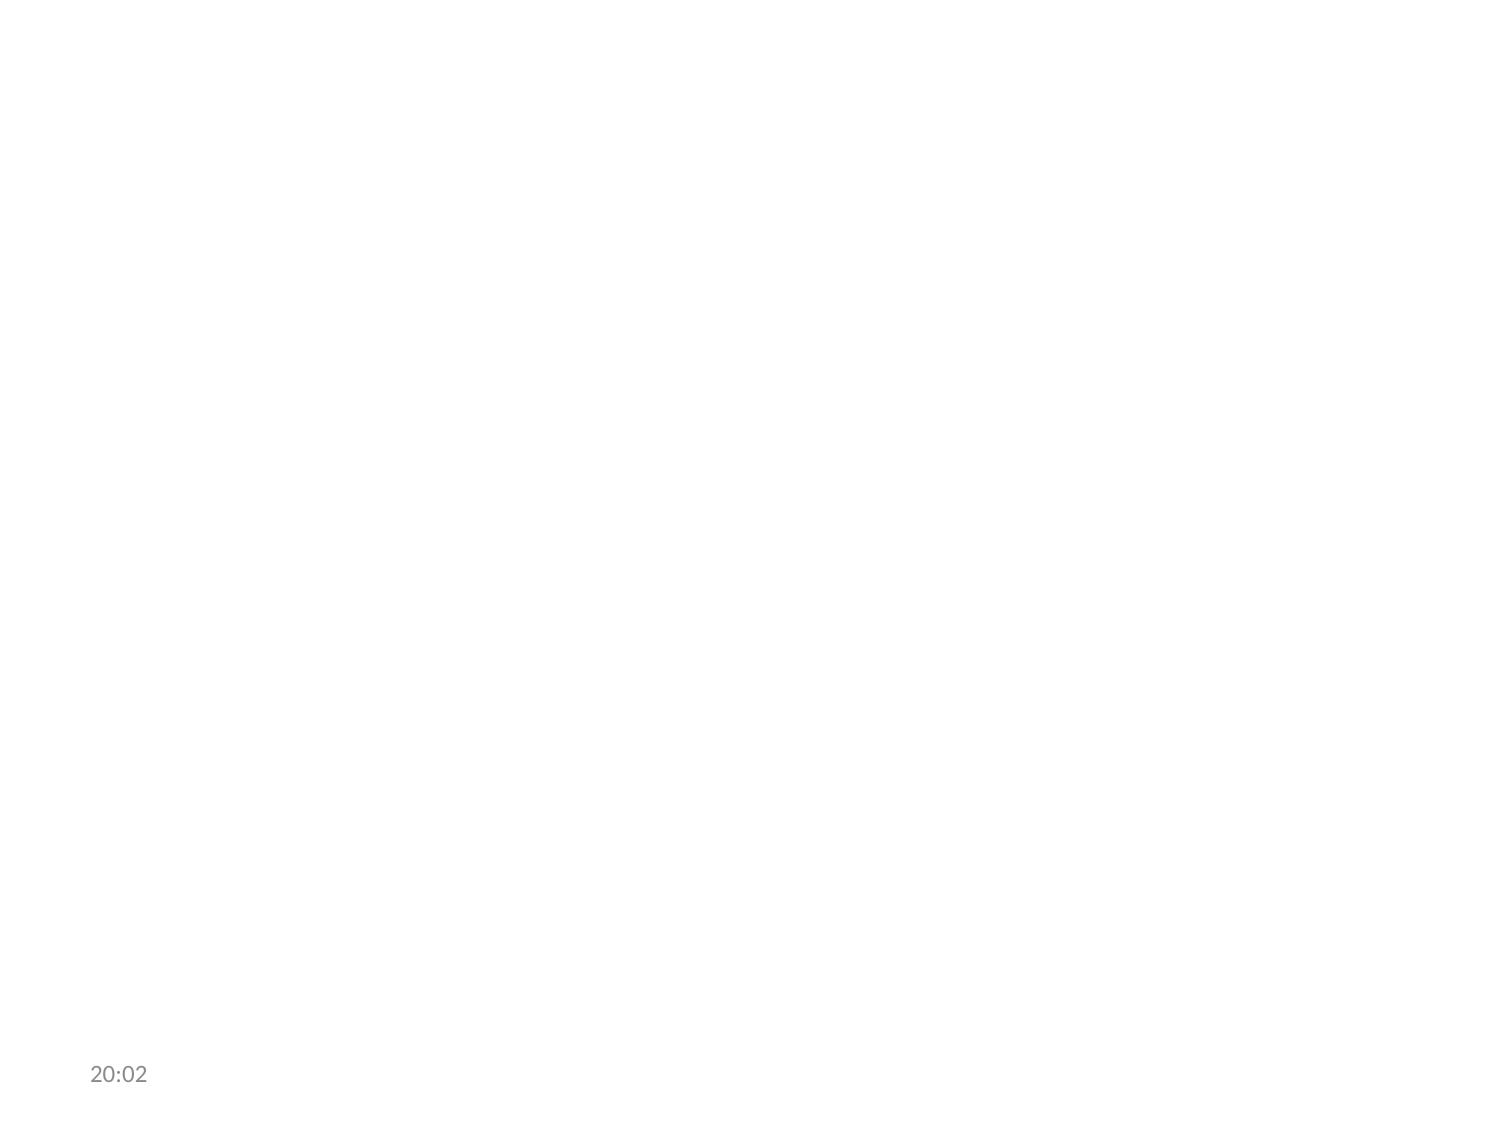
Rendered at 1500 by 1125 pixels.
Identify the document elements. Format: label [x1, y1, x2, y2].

slide_number [75, 1042, 425, 1103]
